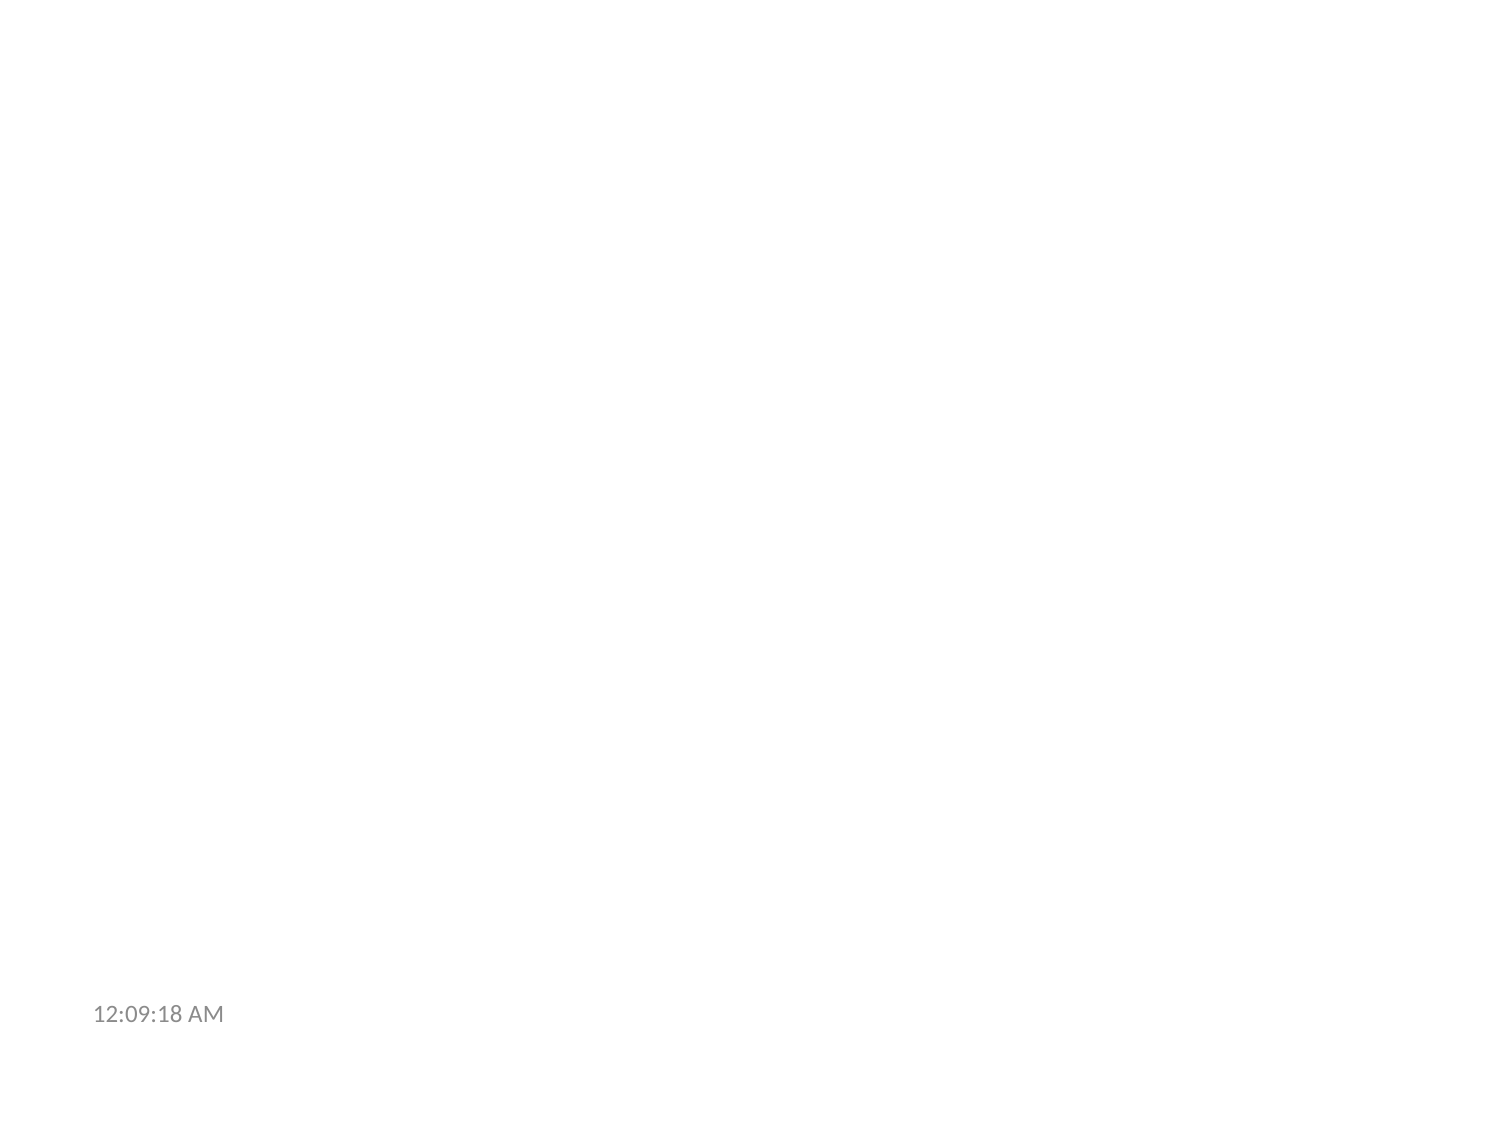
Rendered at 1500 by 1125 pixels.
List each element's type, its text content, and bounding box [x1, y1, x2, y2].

text_box 3:35:09 PM [77, 982, 428, 1043]
